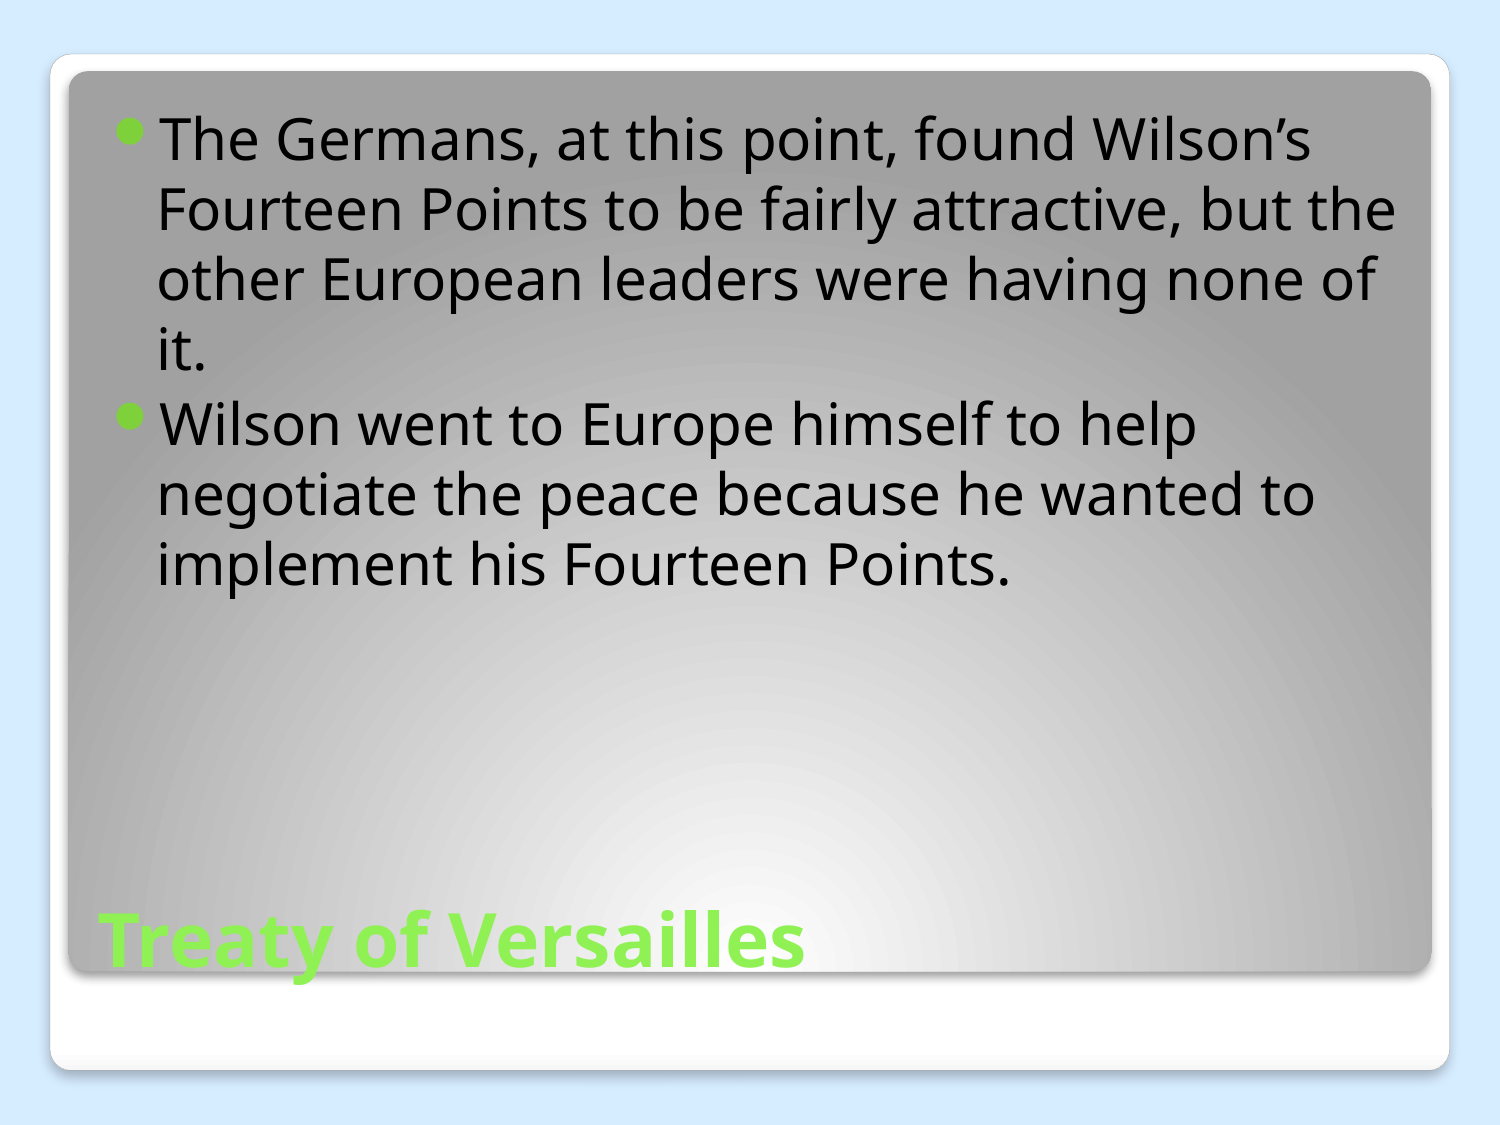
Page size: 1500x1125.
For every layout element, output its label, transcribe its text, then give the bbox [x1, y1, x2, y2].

list The Germans, at this point, found Wilson’s Fourteen Points to be fairly attractive, but the other European leaders were having none of it. Wilson went to Europe himself to help negotiate the peace because he wanted to implement his Fourteen Points. [82, 86, 1425, 774]
title Treaty of Versailles [82, 817, 1425, 990]
